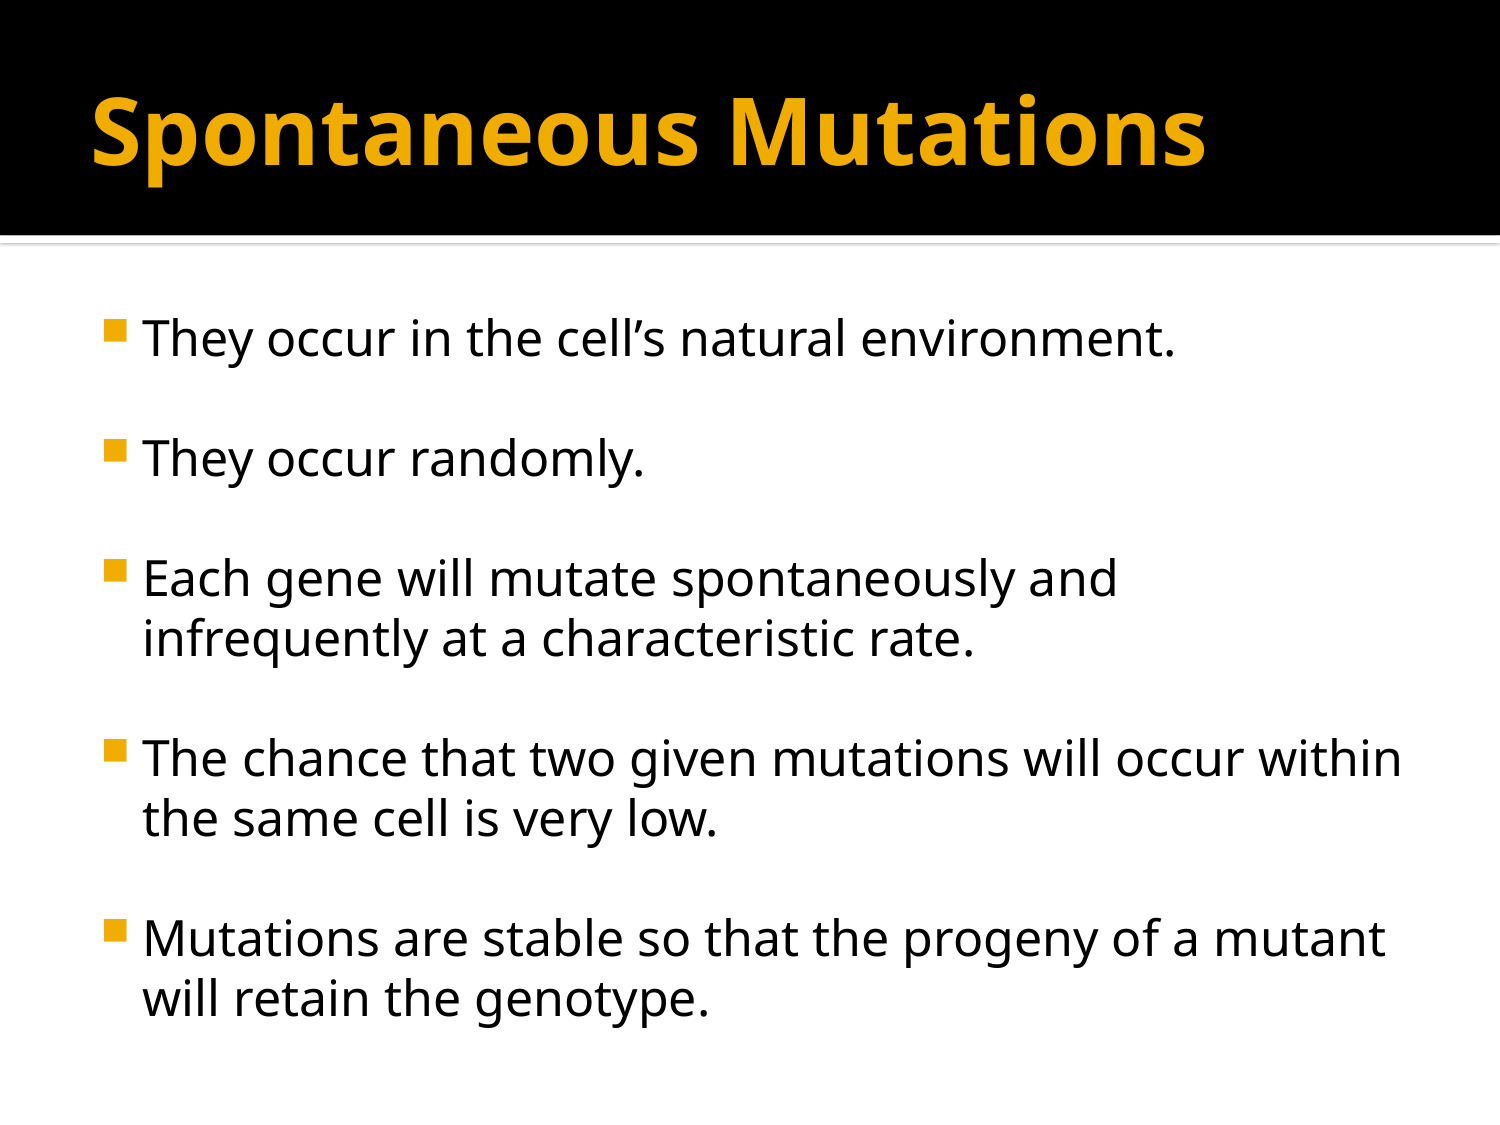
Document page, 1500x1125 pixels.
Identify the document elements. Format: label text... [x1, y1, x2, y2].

title Spontaneous Mutations [75, 25, 1425, 231]
list They occur in the cell’s natural environment. They occur randomly. Each gene will mutate spontaneously and infrequently at a characteristic rate. The chance that two given mutations will occur within the same cell is very low. Mutations are stable so that the progeny of a mutant will retain the genotype. [75, 291, 1425, 1050]
